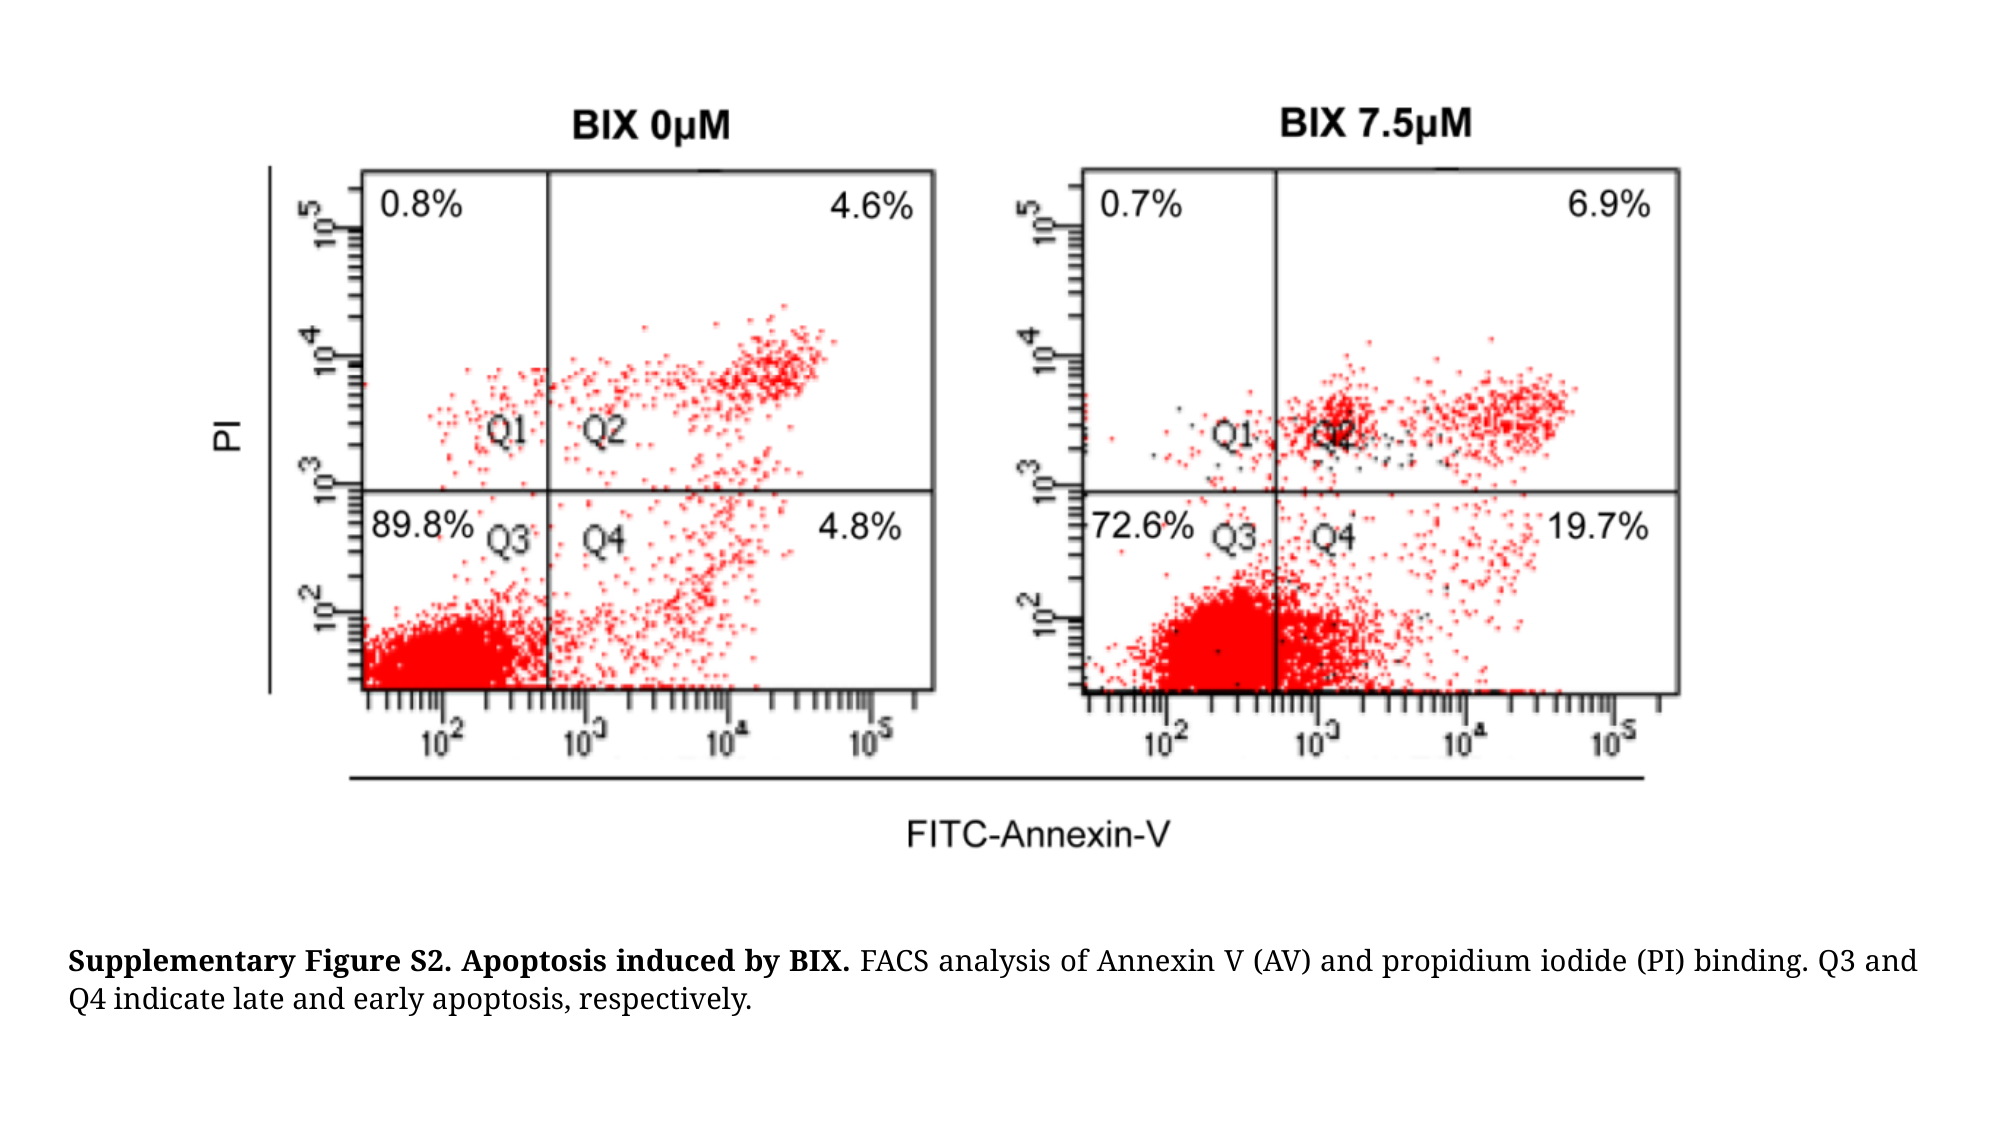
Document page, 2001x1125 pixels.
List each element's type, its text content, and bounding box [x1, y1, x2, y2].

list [197, 102, 1691, 859]
text_box Supplementary Figure S2. Apoptosis induced by BIX. FACS analysis of Annexin V (AV) and propidium iodide (PI) binding. Q3 and Q4 indicate late and early apoptosis, respectively. [53, 932, 1934, 1023]
